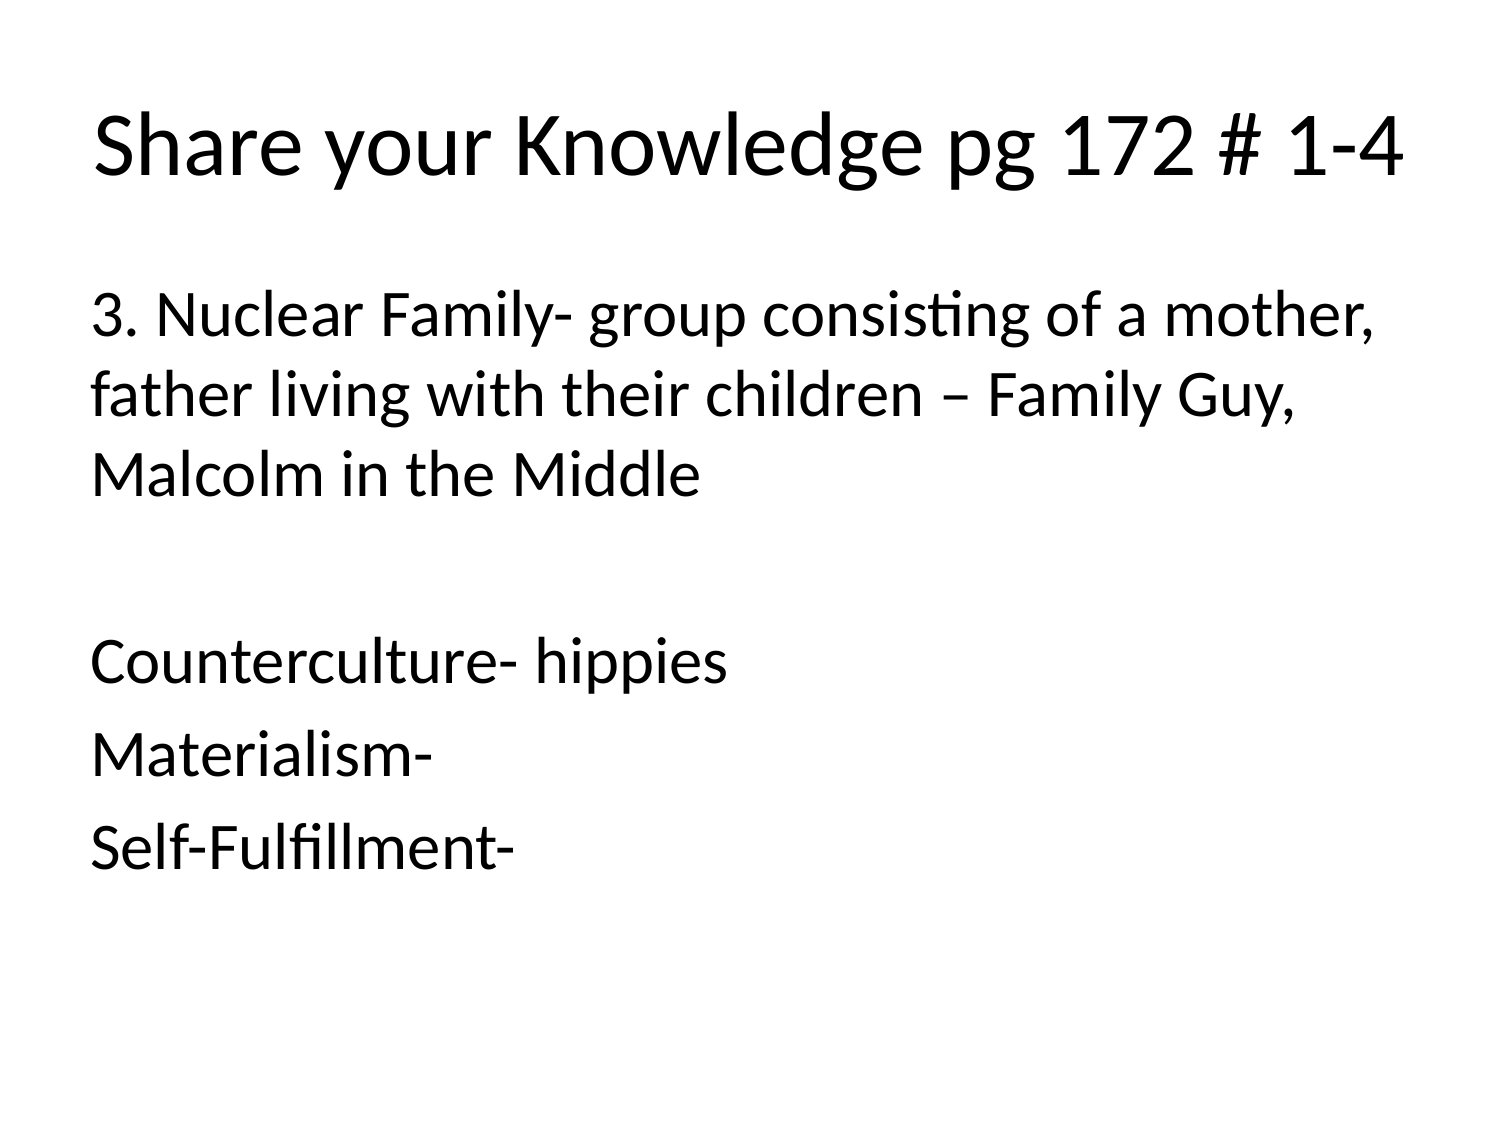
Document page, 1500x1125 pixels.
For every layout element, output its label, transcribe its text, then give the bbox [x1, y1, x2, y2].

title Share your Knowledge pg 172 # 1-4 [75, 45, 1425, 233]
list 3. Nuclear Family- group consisting of a mother, father living with their children – Family Guy, Malcolm in the Middle Counterculture- hippies Materialism- Self-Fulfillment- [75, 262, 1425, 1005]
